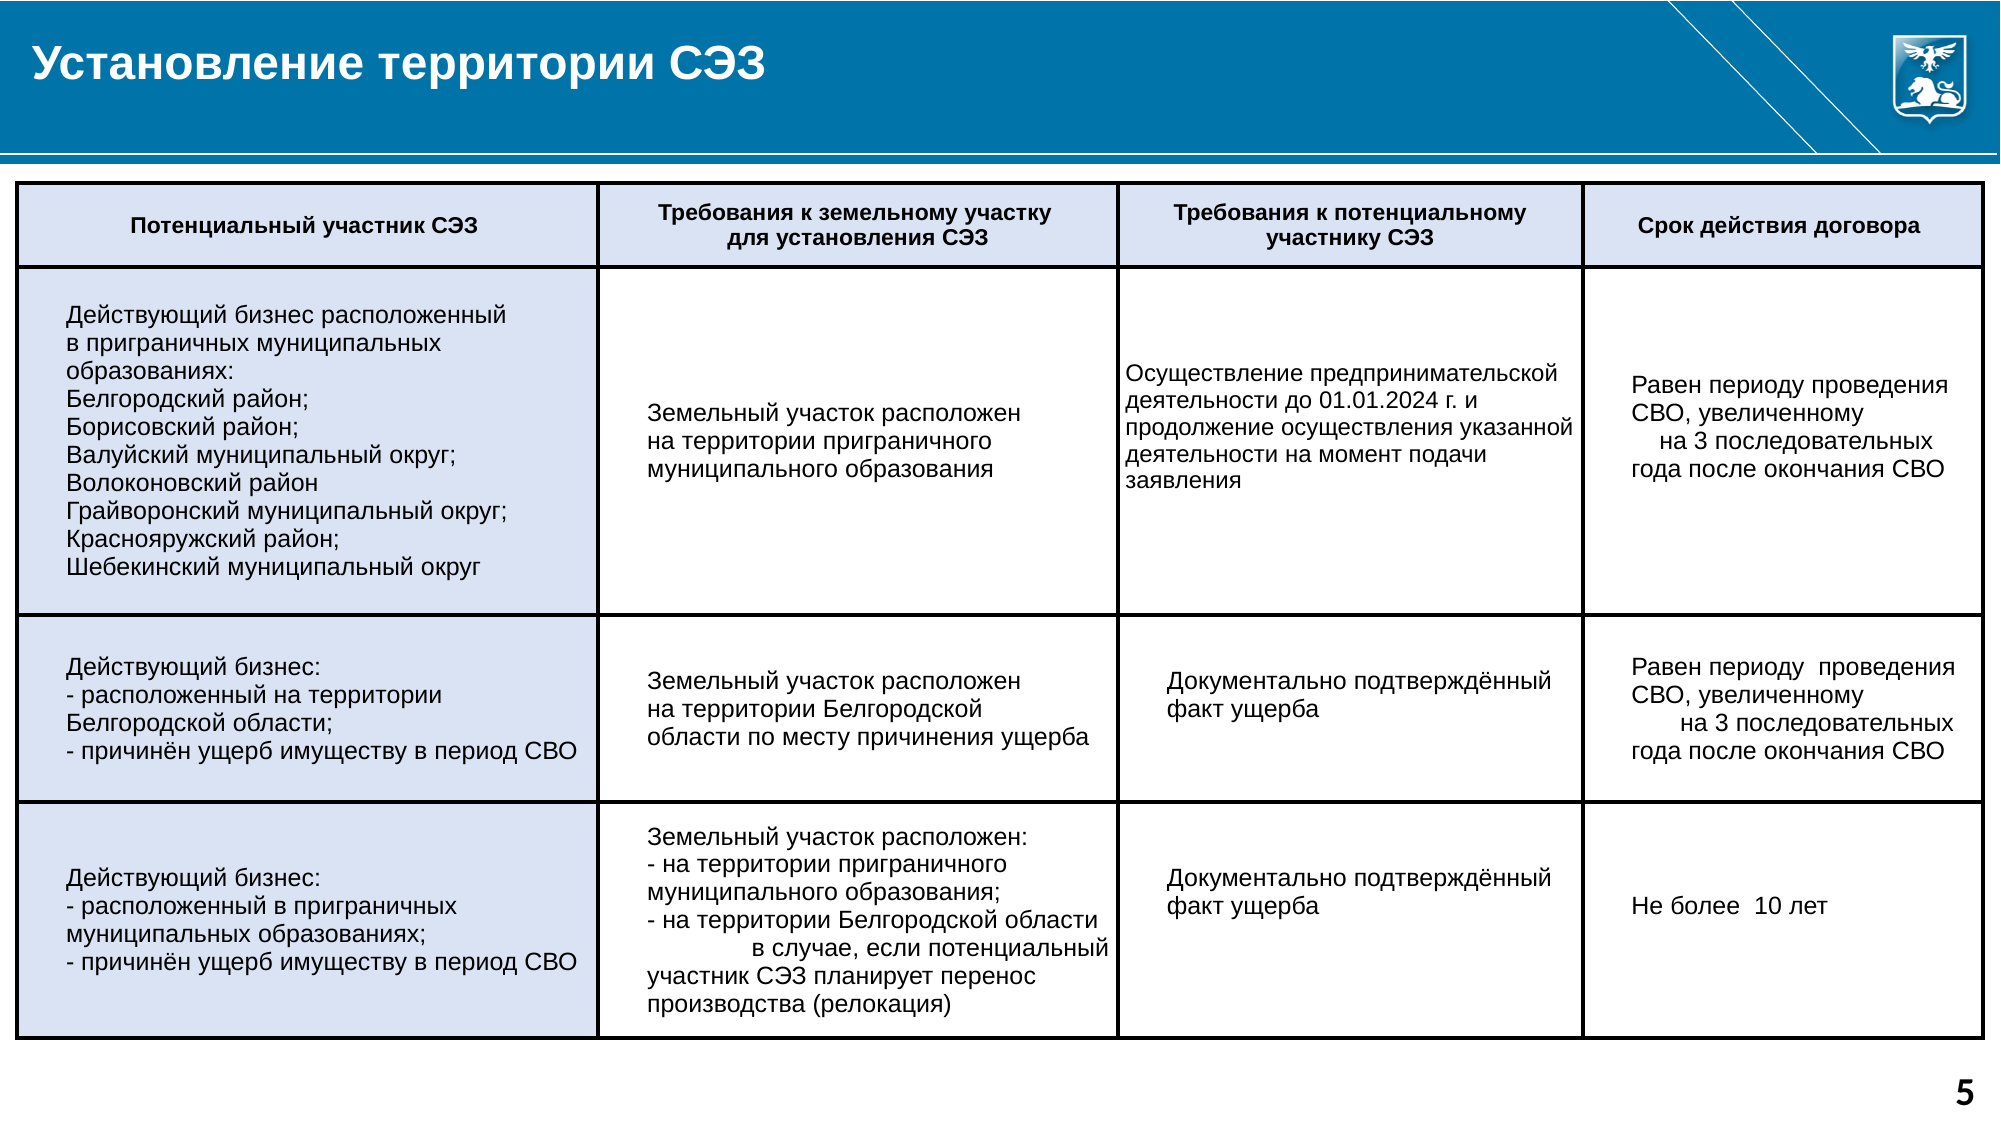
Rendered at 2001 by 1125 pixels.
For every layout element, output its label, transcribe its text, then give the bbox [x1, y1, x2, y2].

table_cell Земельный участок расположен на территории Белгородской области по месту причинения ущерба [600, 617, 1116, 800]
table_header Срок действия договора [1585, 185, 1981, 265]
table_cell Действующий бизнес: - расположенный на территории Белгородской области; - причинён ущерб имуществу в период СВО [19, 617, 596, 800]
table_header Требования к потенциальному участнику СЭЗ [1120, 185, 1581, 265]
text_box [1910, 1052, 1990, 1119]
table_cell Действующий бизнес: - расположенный в приграничных муниципальных образованиях; - причинён ущерб имуществу в период СВО [19, 804, 596, 1036]
text_box 5 [1940, 1058, 1991, 1121]
table_cell Не более 10 лет [1585, 804, 1981, 1036]
table_cell Земельный участок расположен: - на территории приграничного муниципального образования; - на территории Белгородской области в случае, если потенциальный участник СЭЗ планирует перенос производства (релокация) [600, 804, 1116, 1036]
text_box [0, 0, 2000, 165]
table_cell Равен периоду проведения СВО, увеличенному на 3 последовательных года после окончания СВО [1585, 269, 1981, 613]
table_header Требования к земельному участку для установления СЭЗ [600, 185, 1116, 265]
table_header Потенциальный участник СЭЗ [19, 185, 596, 265]
text_box Установление территории СЭЗ [17, 23, 1660, 153]
table_cell Земельный участок расположен на территории приграничного муниципального образования [600, 269, 1116, 613]
table_cell Документально подтверждённый факт ущерба [1120, 804, 1581, 1036]
table_cell Действующий бизнес расположенный в приграничных муниципальных образованиях: Белгородский район; Борисовский район; Валуйский муниципальный округ; Волоконовский район Грайворонский муниципальный округ; Краснояружский район; Шебекинский муниципальный округ [19, 269, 596, 613]
table_cell Документально подтверждённый факт ущерба [1120, 617, 1581, 800]
table_cell Осуществление предпринимательской деятельности до 01.01.2024 г. и продолжение осуществления указанной деятельности на момент подачи заявления [1120, 269, 1581, 613]
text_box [1665, 0, 1818, 154]
picture [1893, 36, 1966, 123]
table_cell Равен периоду проведения СВО, увеличенному на 3 последовательных года после окончания СВО [1585, 617, 1981, 800]
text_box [1820, 0, 1882, 155]
